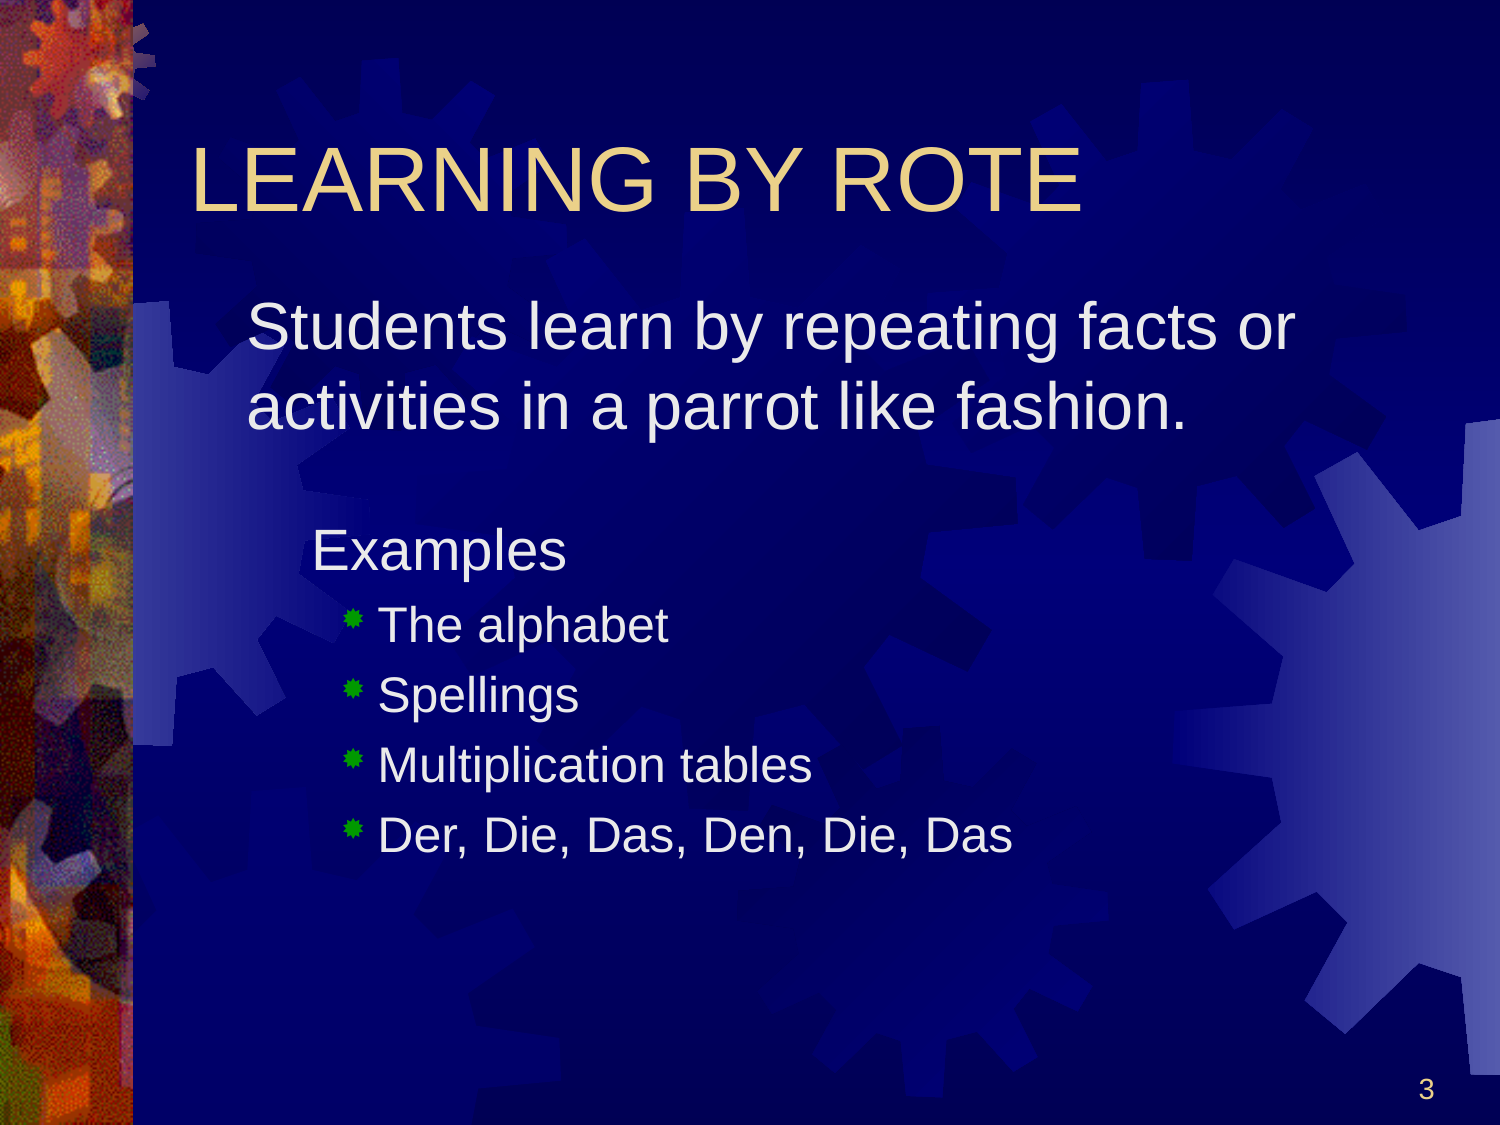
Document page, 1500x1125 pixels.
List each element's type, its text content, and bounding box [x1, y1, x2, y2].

title LEARNING BY ROTE [174, 49, 1451, 238]
list Students learn by repeating facts or activities in a parrot like fashion. Examples The alphabet Spellings Multiplication tables Der, Die, Das, Den, Die, Das [174, 274, 1451, 951]
slide_number 3 [1137, 1037, 1451, 1113]
picture [0, 0, 133, 1125]
